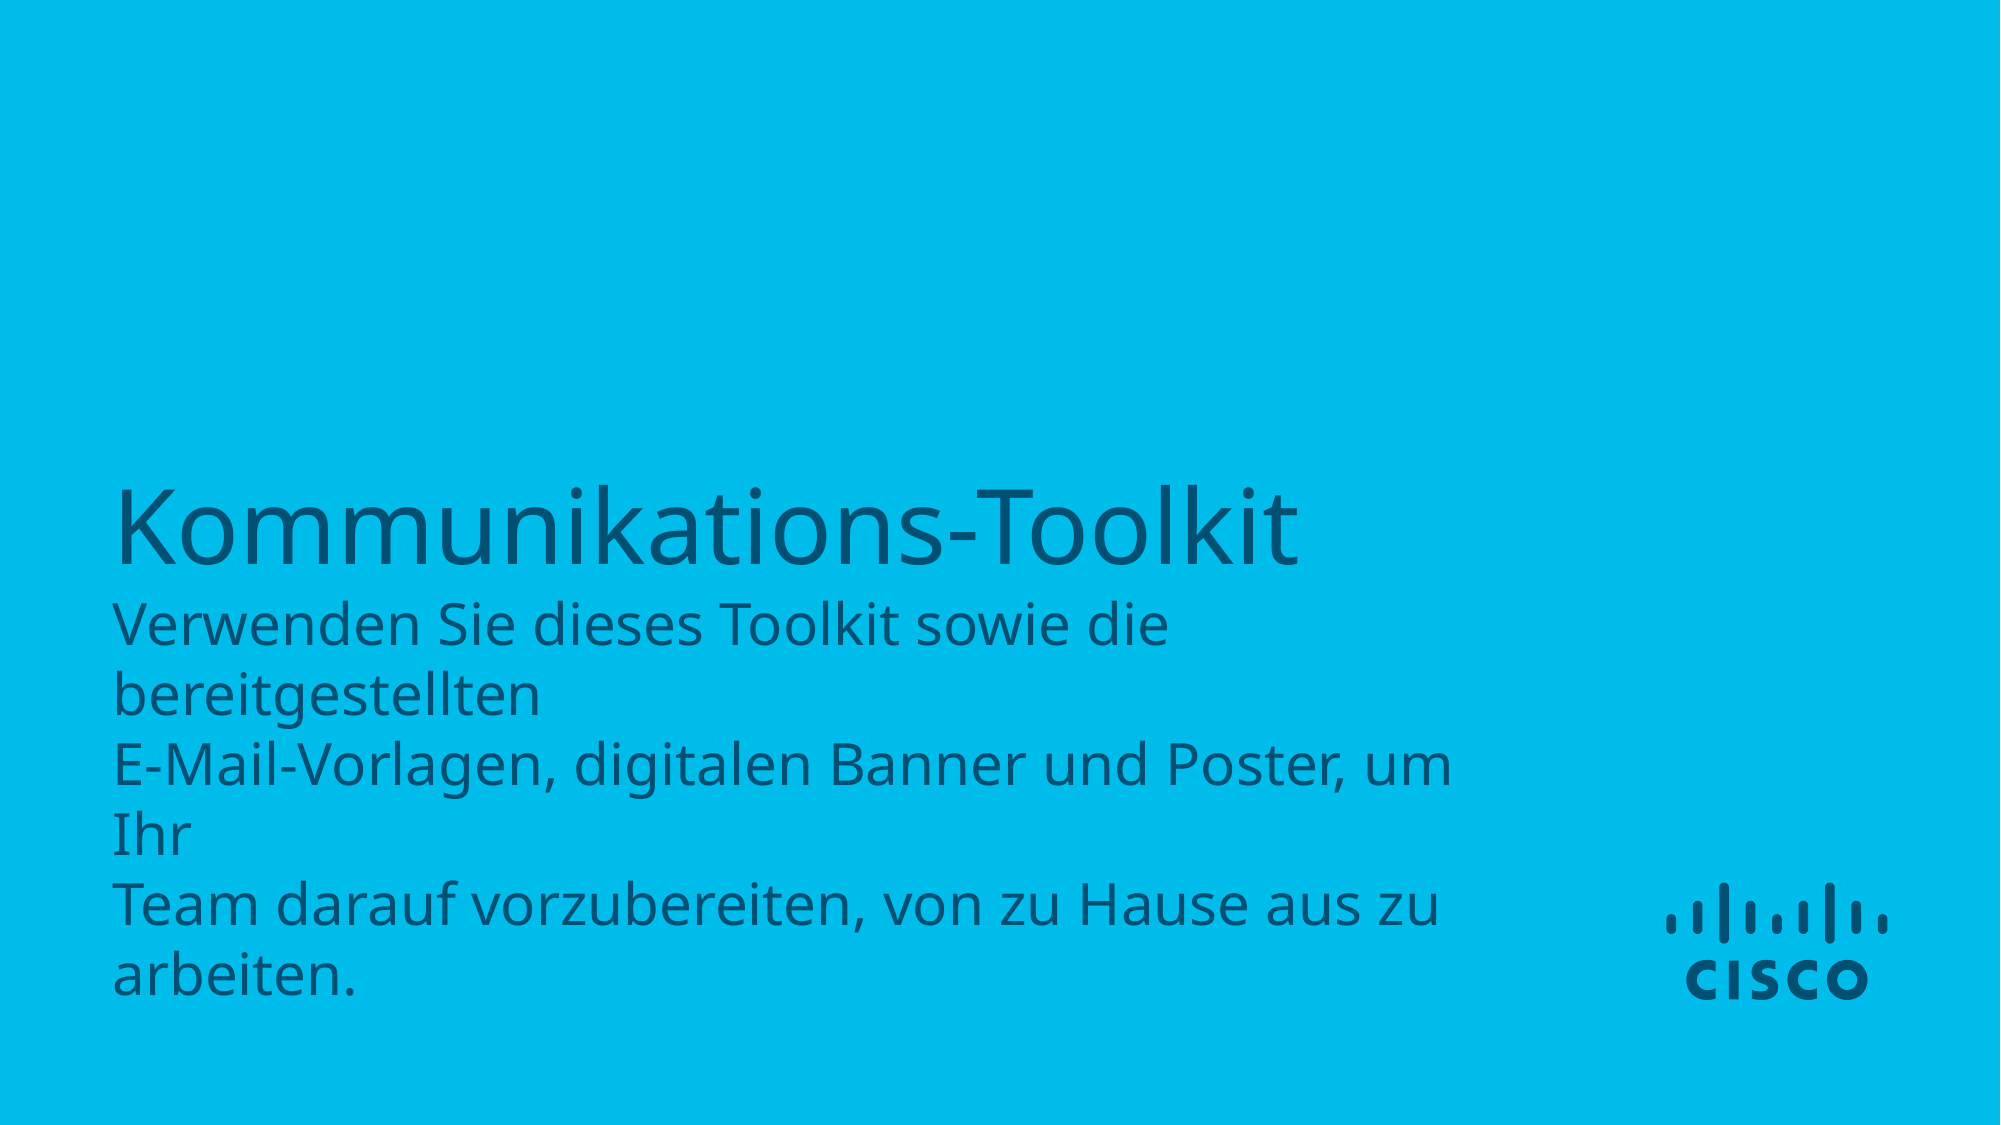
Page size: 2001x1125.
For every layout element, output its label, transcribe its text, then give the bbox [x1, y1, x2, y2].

text_box [1719, 882, 1729, 944]
text_box [1851, 900, 1862, 934]
text_box [1751, 959, 1779, 1000]
text_box [1787, 959, 1817, 1000]
text_box [1692, 900, 1703, 934]
text_box [1686, 959, 1716, 1000]
text_box [1772, 914, 1782, 934]
text_box [1877, 914, 1888, 934]
text_box Kommunikations-Toolkit Verwenden Sie dieses Toolkit sowie die bereitgestellten E-Mail-Vorlagen, digitalen Banner und Poster, um Ihr Team darauf vorzubereiten, von zu Hause aus zu arbeiten. [112, 474, 1521, 897]
text_box [1826, 959, 1868, 1000]
text_box [1745, 900, 1756, 934]
text_box [1798, 900, 1809, 934]
text_box [1728, 960, 1739, 1000]
text_box [1825, 882, 1835, 944]
text_box [1666, 914, 1677, 934]
